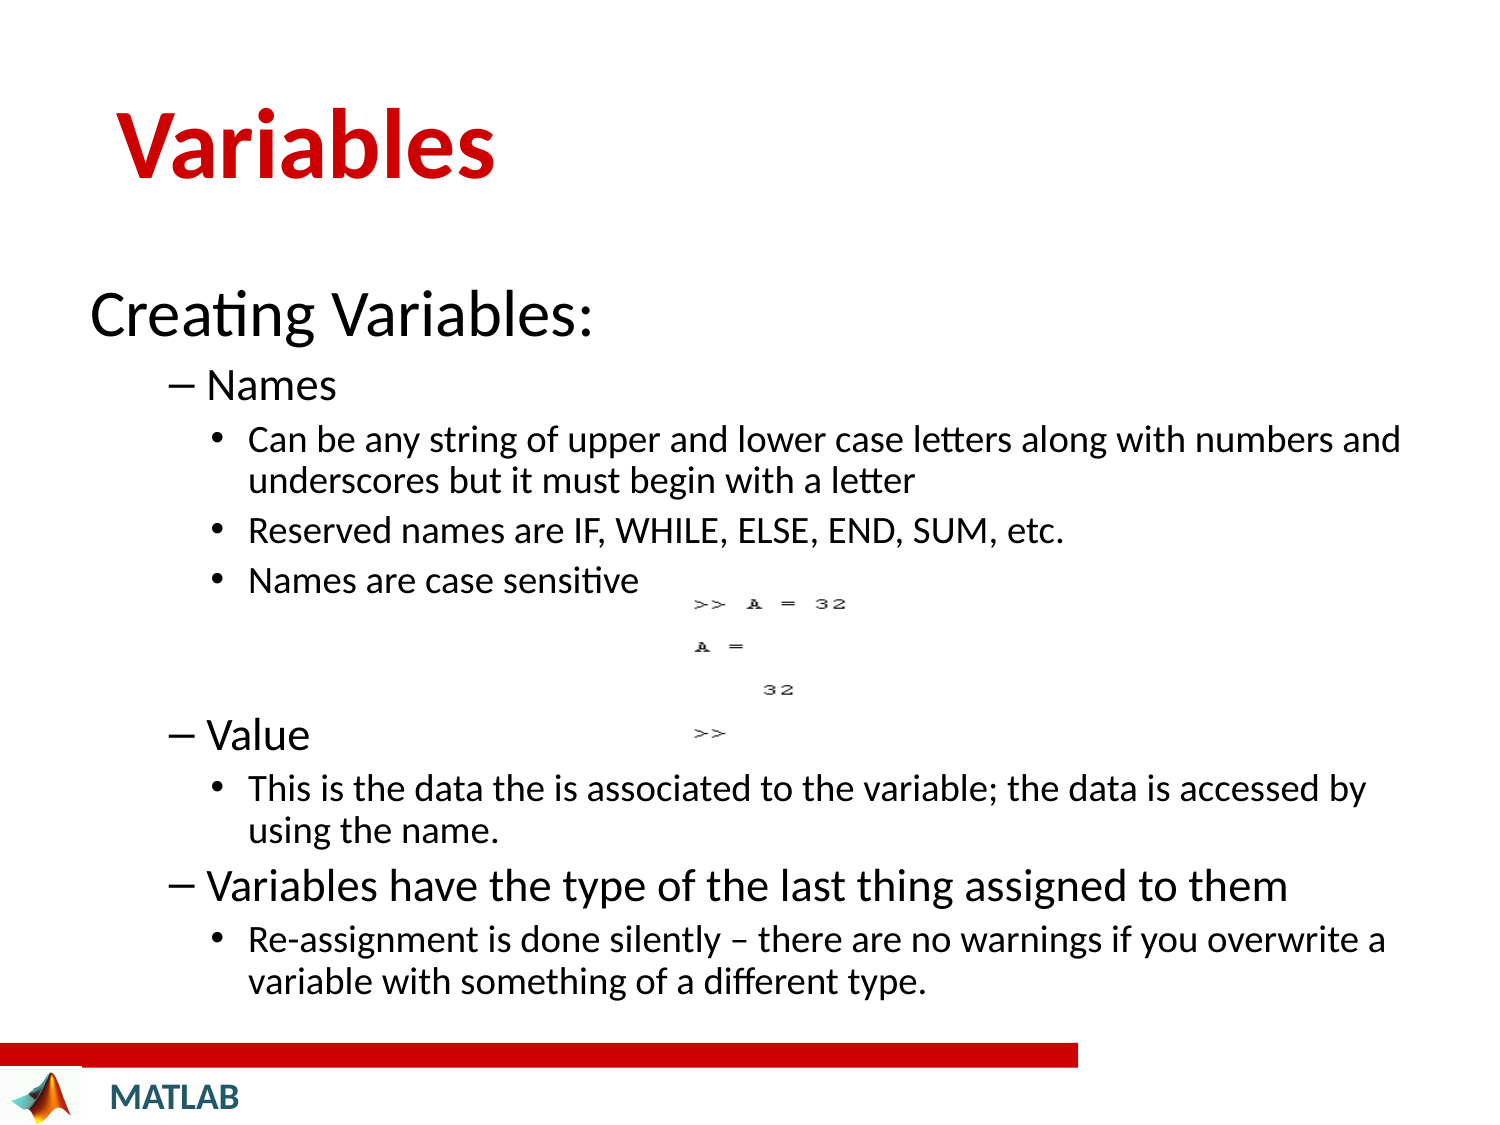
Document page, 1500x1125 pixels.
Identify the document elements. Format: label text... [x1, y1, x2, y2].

picture [0, 1066, 83, 1125]
picture [691, 597, 856, 739]
text_box Names Can be any string of upper and lower case letters along with numbers and underscores but it must begin with a letter Reserved names are IF, WHILE, ELSE, END, SUM, etc. Names are case sensitive Value This is the data the is associated to the variable; the data is accessed by using the name. Variables have the type of the last thing assigned to them Re-assignment is done silently – there are no warnings if you overwrite a variable with something of a different type. [93, 269, 1444, 1012]
title Variables [75, 45, 1425, 233]
list Creating Variables: [75, 262, 1425, 1005]
text_box MATLAB [94, 1064, 255, 1125]
footer [0, 1042, 1079, 1068]
